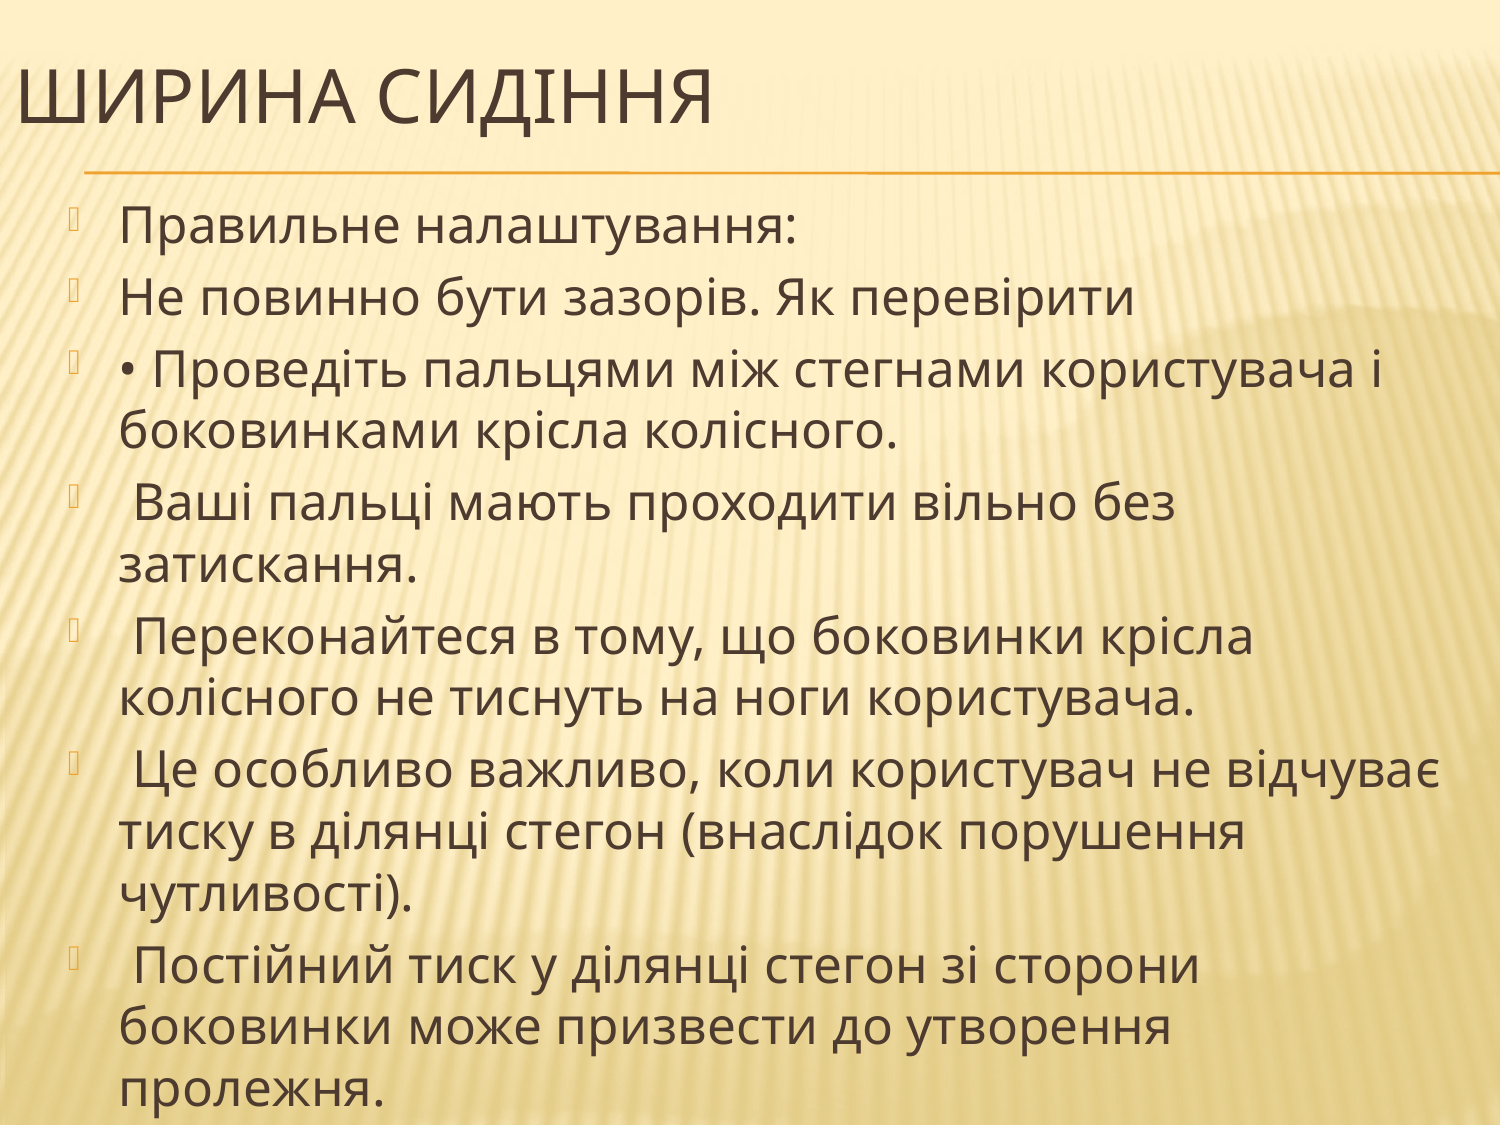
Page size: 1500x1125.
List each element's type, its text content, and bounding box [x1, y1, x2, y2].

list Правильне налаштування: Не повинно бути зазорів. Як перевірити • Проведіть пальцями між стегнами користувача і боковинками крісла колісного. Ваші пальці мають проходити вільно без затискання. Переконайтеся в тому, що боковинки крісла колісного не тиснуть на ноги користувача. Це особливо важливо, коли користувач не відчуває тиску в ділянці стегон (внаслідок порушення чутливості). Постійний тиск у ділянці стегон зі сторони боковинки може призвести до утворення пролежня. [53, 184, 1459, 1125]
title Ширина сидіння [0, 0, 1500, 188]
